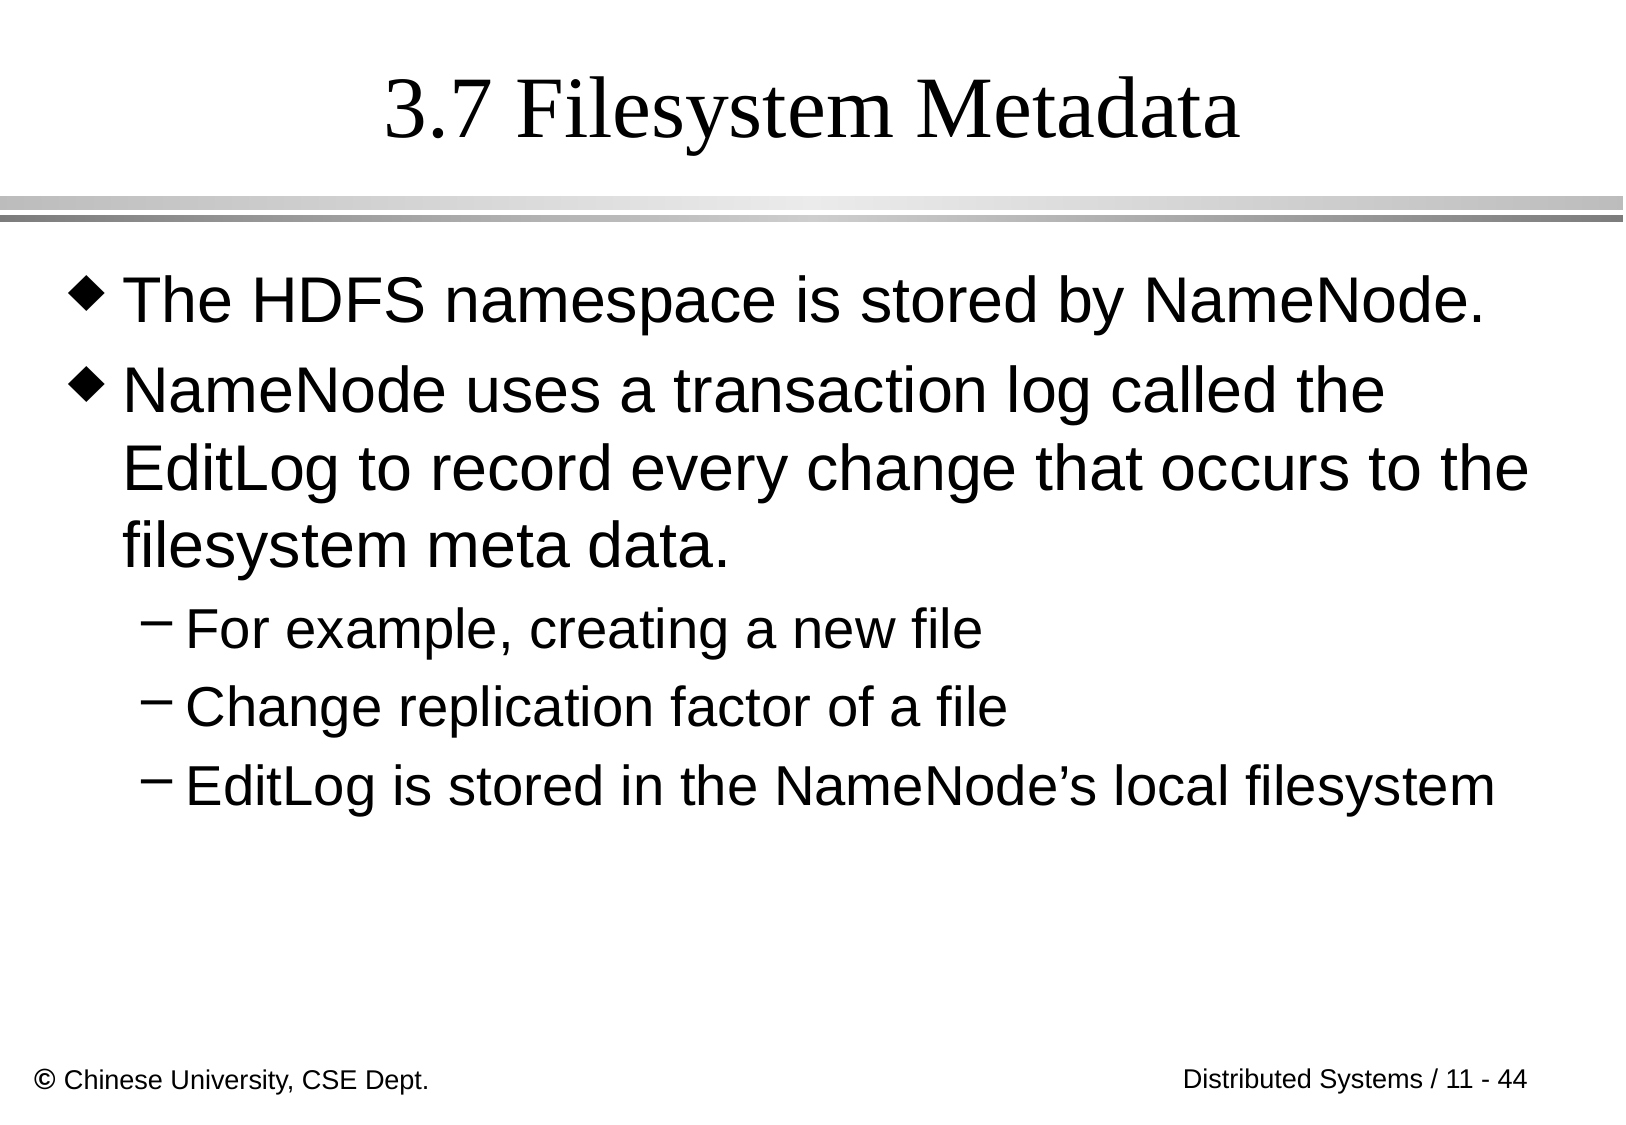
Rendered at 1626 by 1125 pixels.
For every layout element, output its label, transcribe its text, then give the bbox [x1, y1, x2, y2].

title 3.7 Filesystem Metadata [50, 62, 1575, 163]
list The HDFS namespace is stored by NameNode. NameNode uses a transaction log called the EditLog to record every change that occurs to the filesystem meta data. For example, creating a new file Change replication factor of a file EditLog is stored in the NameNode’s local filesystem [53, 250, 1565, 1001]
